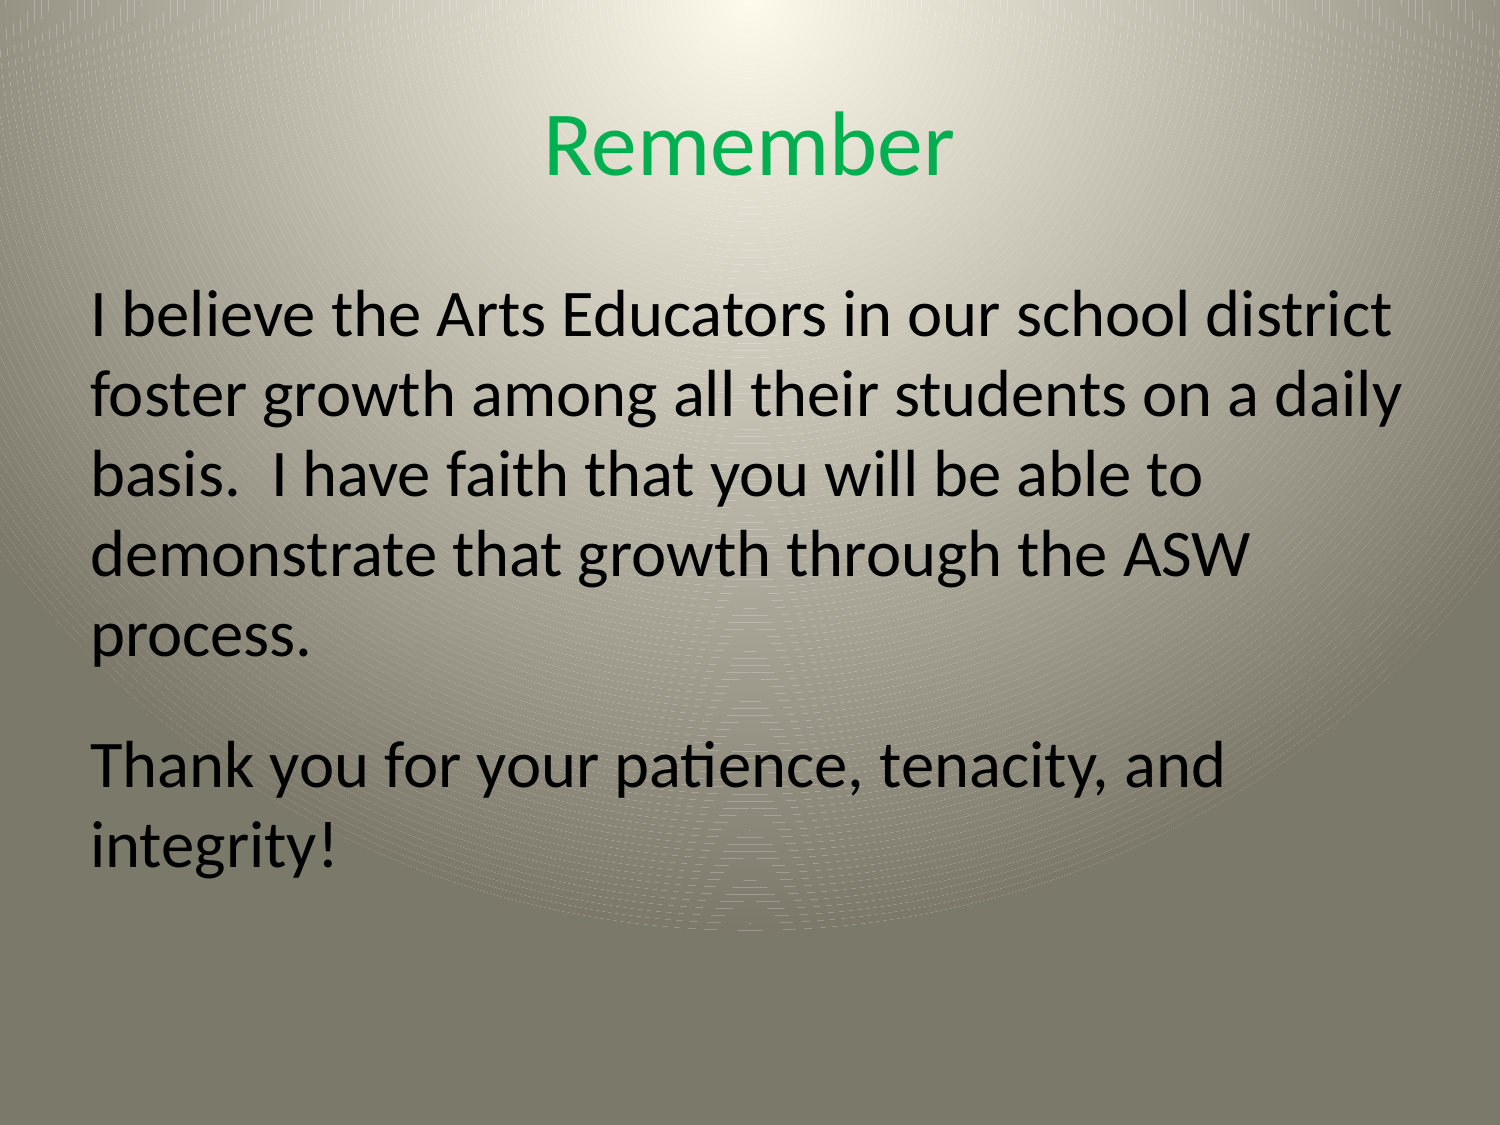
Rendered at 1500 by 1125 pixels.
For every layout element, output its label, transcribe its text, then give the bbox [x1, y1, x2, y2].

list I believe the Arts Educators in our school district foster growth among all their students on a daily basis. I have faith that you will be able to demonstrate that growth through the ASW process. Thank you for your patience, tenacity, and integrity! [75, 262, 1425, 1005]
title Remember [75, 45, 1425, 233]
